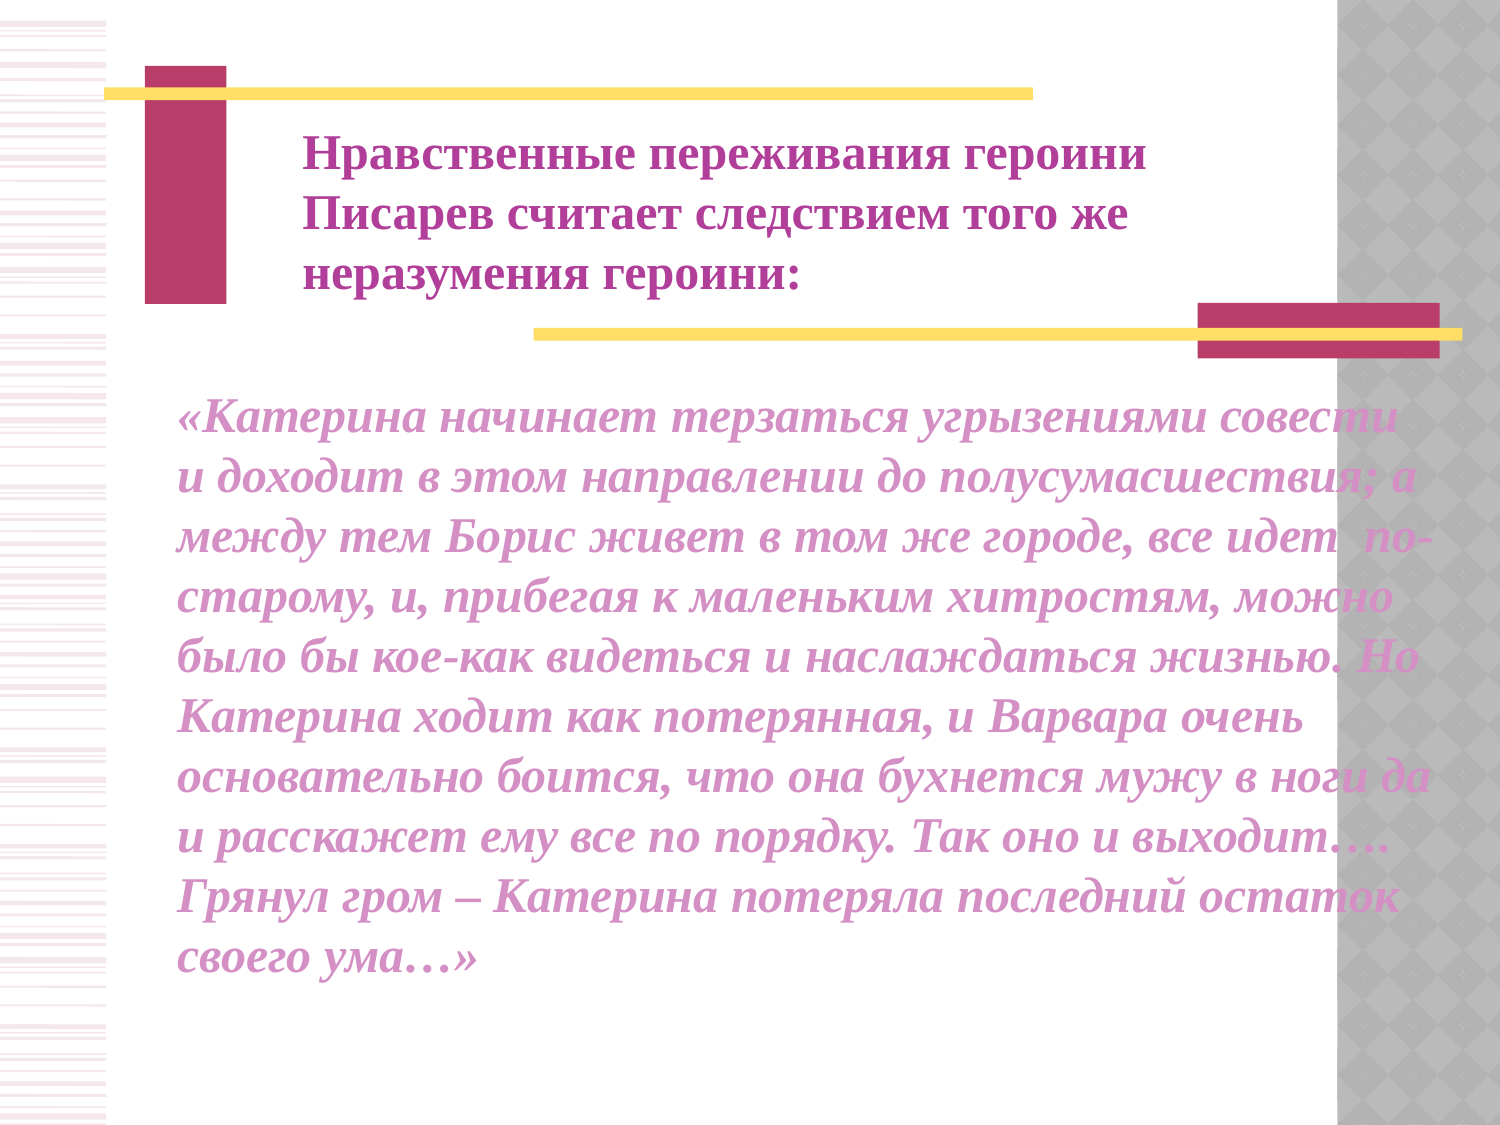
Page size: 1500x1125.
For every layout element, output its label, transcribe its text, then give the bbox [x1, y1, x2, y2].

text_box Нравственные переживания героини Писарев считает следствием того же неразумения героини: [287, 112, 1313, 308]
text_box «Катерина начинает терзаться угрызениями совести и доходит в этом направлении до полусумасшествия; а между тем Борис живет в том же городе, все идет по-старому, и, прибегая к маленьким хитростям, можно было бы кое-как видеться и наслаждаться жизнью. Но Катерина ходит как потерянная, и Варвара очень основательно боится, что она бухнется мужу в ноги да и расскажет ему все по порядку. Так оно и выходит…. Грянул гром – Катерина потеряла последний остаток своего ума…» [162, 374, 1450, 990]
